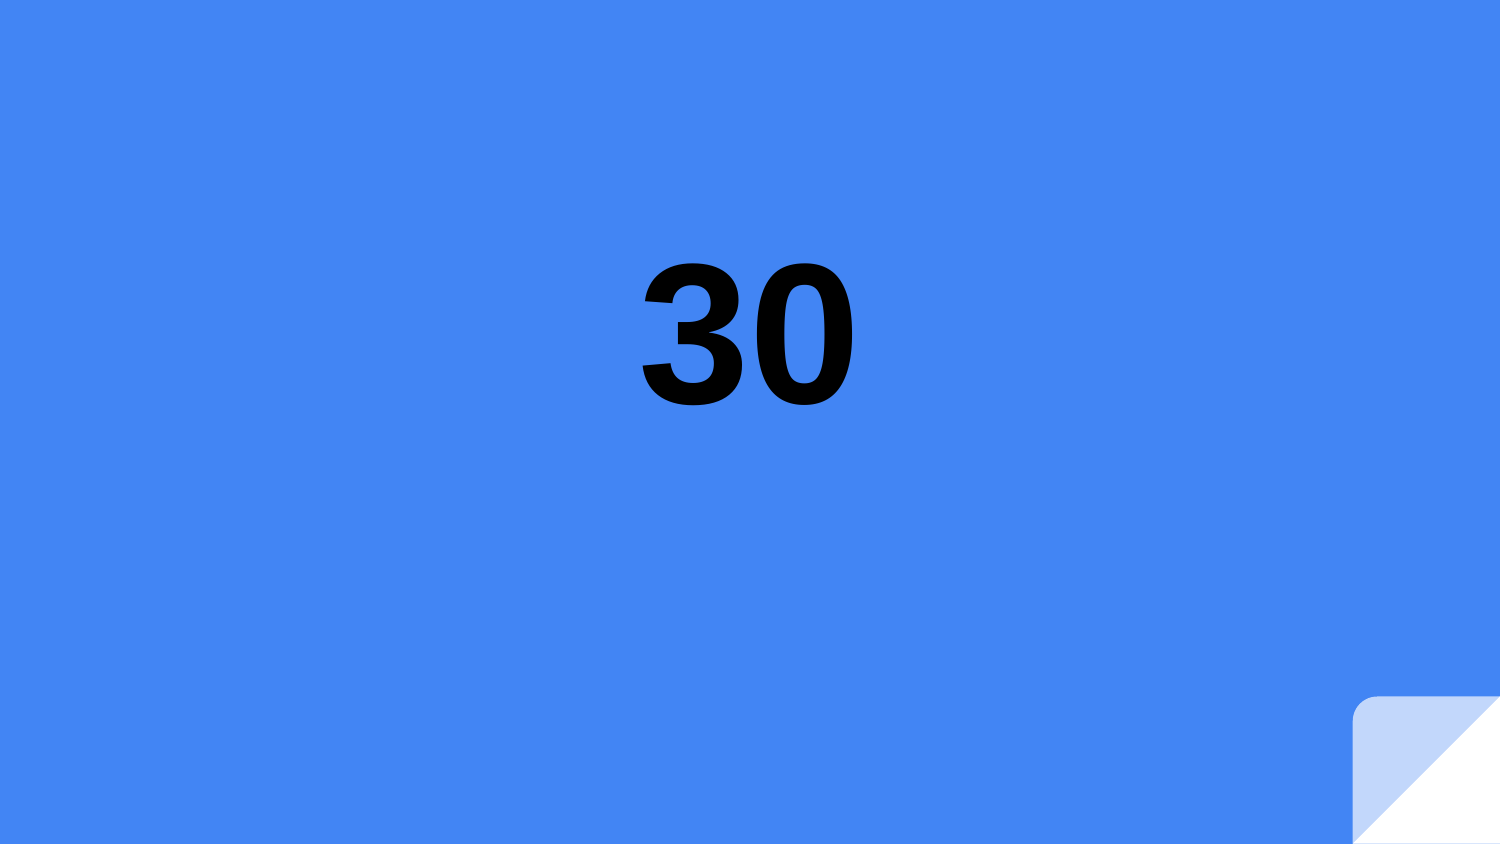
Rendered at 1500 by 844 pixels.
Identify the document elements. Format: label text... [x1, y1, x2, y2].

title 30 [51, 207, 1449, 459]
